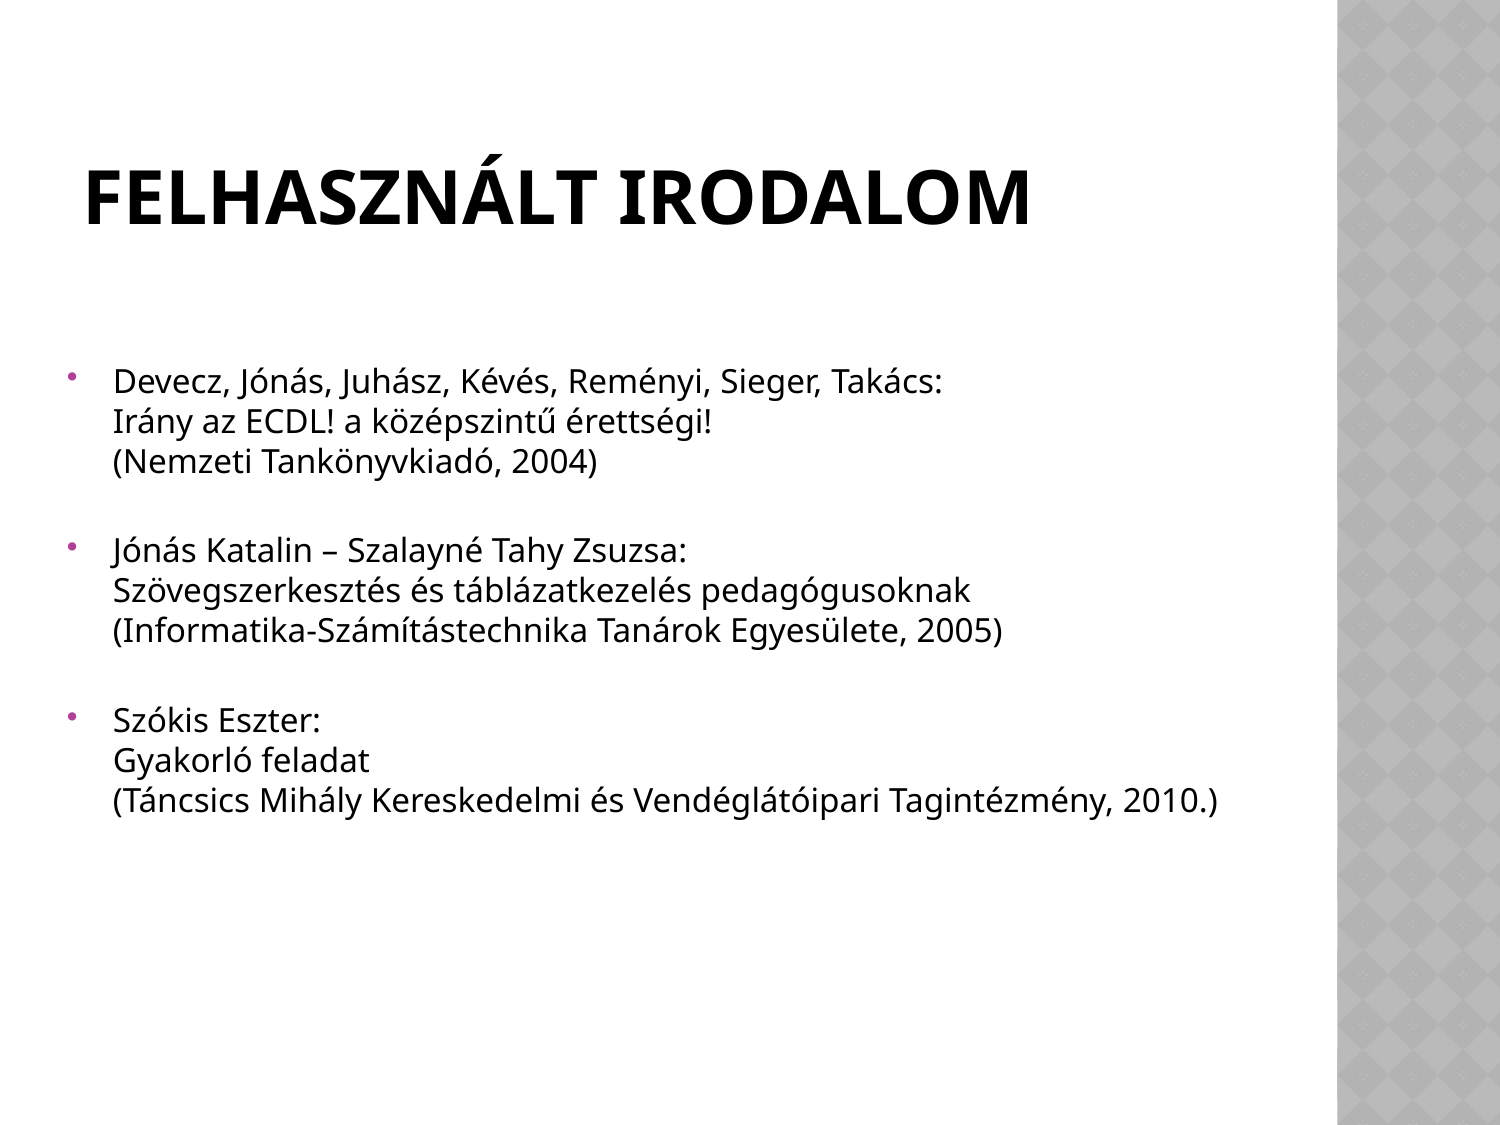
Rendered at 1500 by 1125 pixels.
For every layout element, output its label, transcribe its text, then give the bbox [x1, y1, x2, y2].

list Devecz, Jónás, Juhász, Kévés, Reményi, Sieger, Takács: Irány az ECDL! a középszintű érettségi! (Nemzeti Tankönyvkiadó, 2004) Jónás Katalin – Szalayné Tahy Zsuzsa: Szövegszerkesztés és táblázatkezelés pedagógusoknak (Informatika-Számítástechnika Tanárok Egyesülete, 2005) Szókis Eszter: Gyakorló feladat (Táncsics Mihály Kereskedelmi és Vendéglátóipari Tagintézmény, 2010.) [52, 262, 1460, 1006]
title Felhasznált irodalom [75, 52, 1263, 240]
